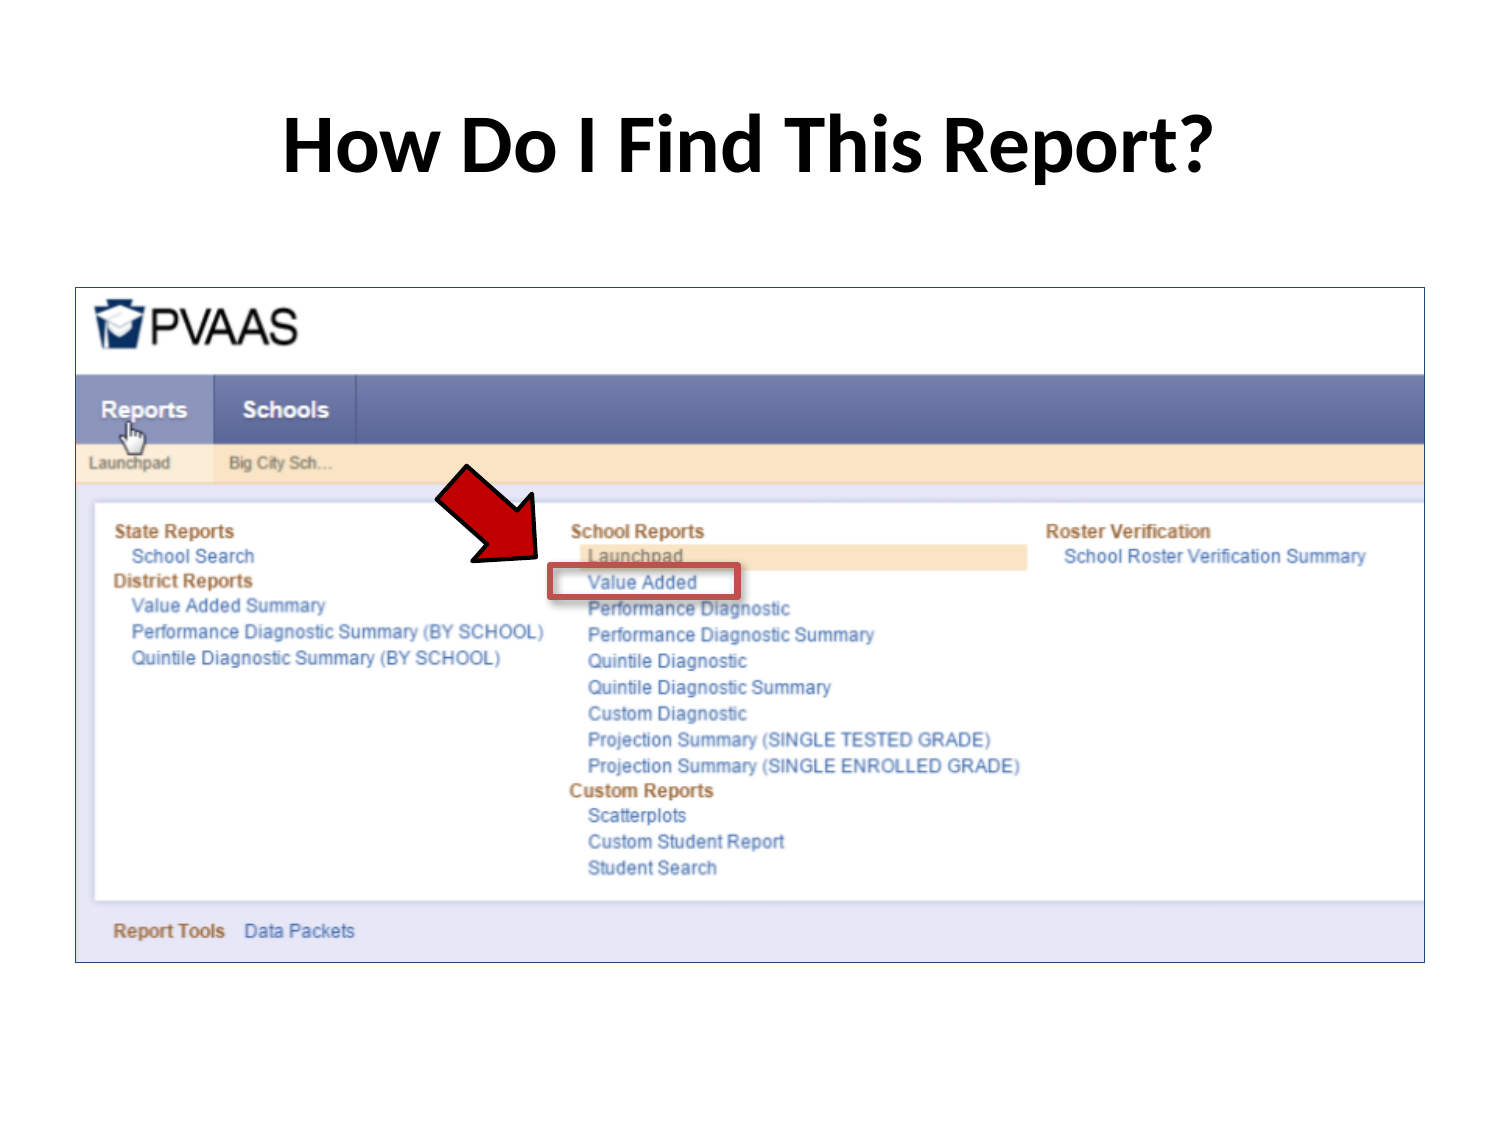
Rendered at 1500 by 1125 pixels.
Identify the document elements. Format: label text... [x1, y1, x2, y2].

title How Do I Find This Report? [75, 45, 1425, 233]
picture [74, 287, 1426, 963]
